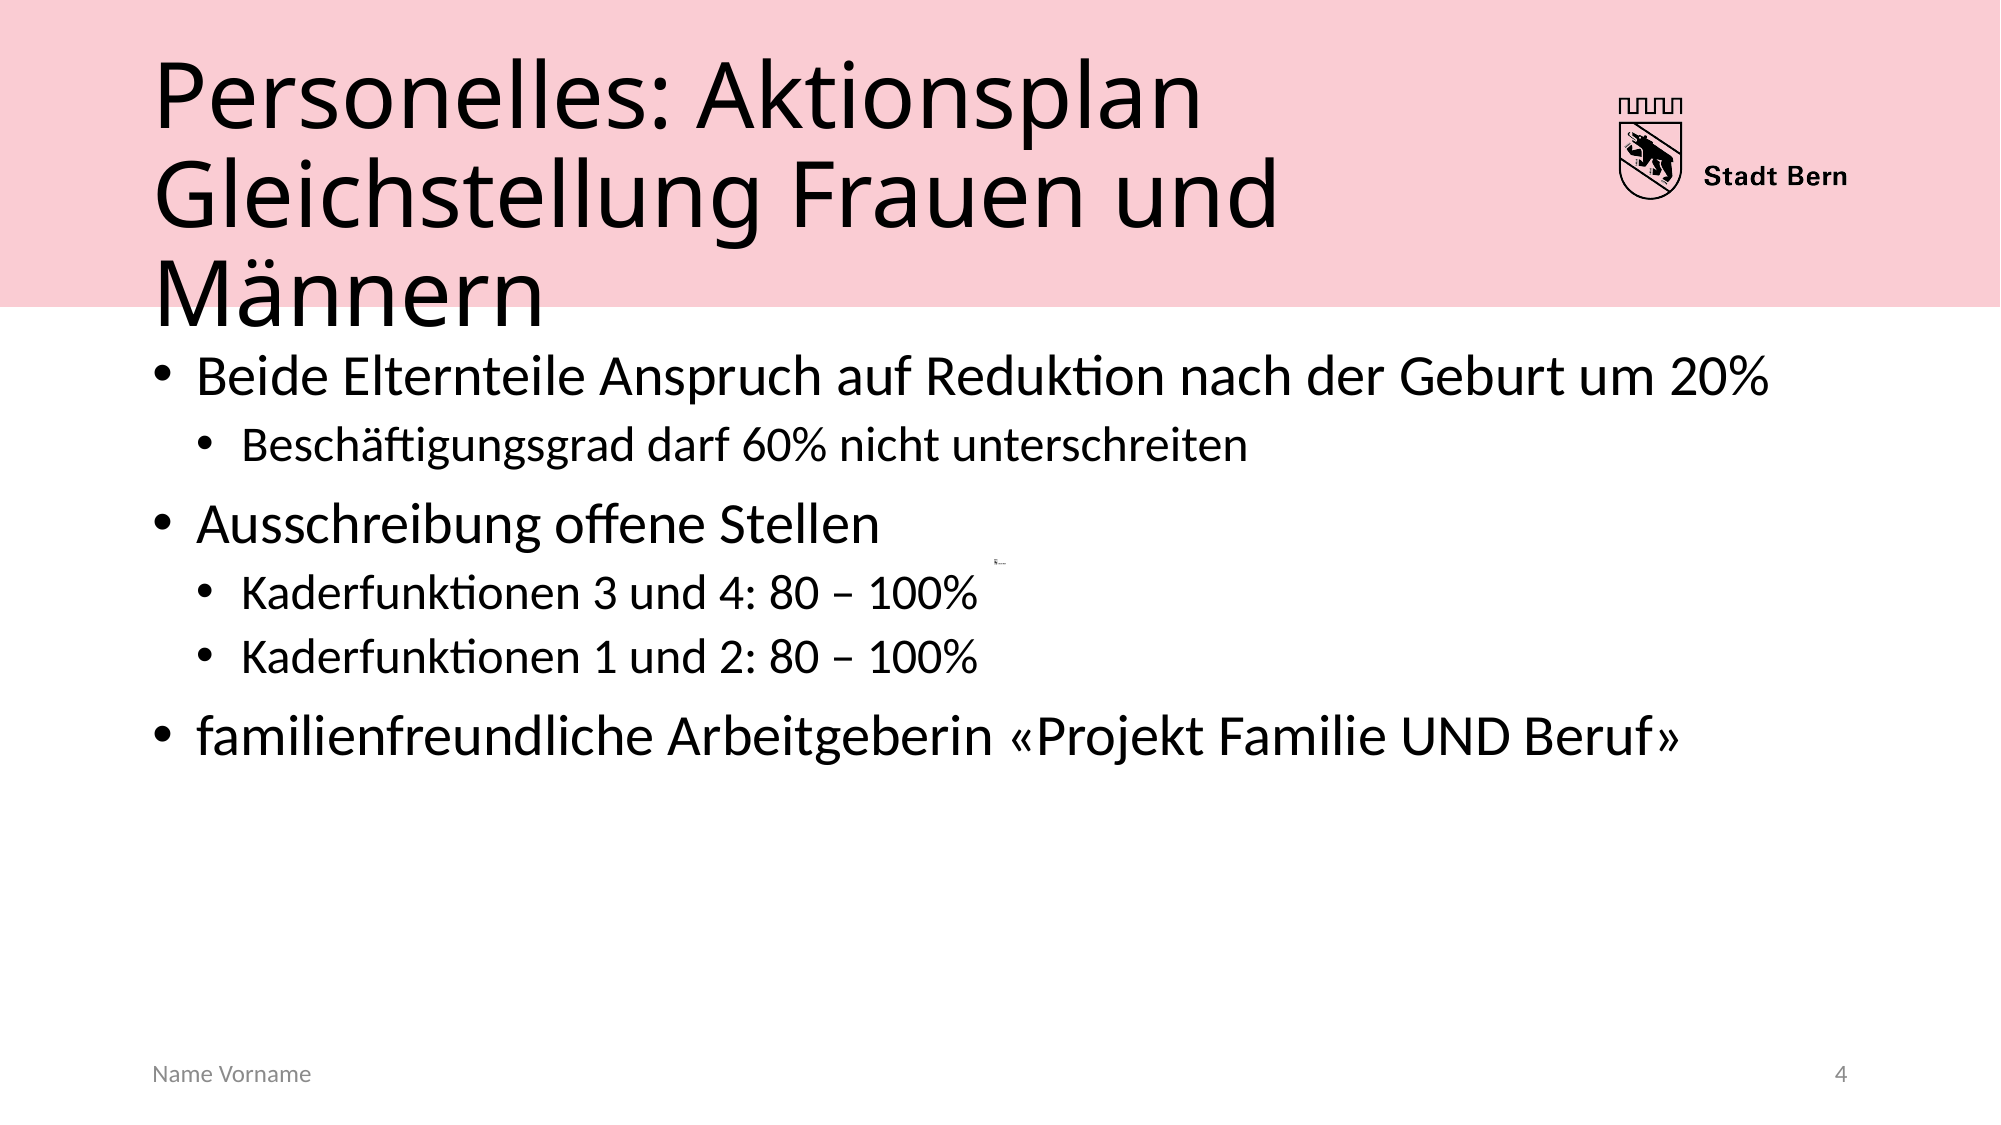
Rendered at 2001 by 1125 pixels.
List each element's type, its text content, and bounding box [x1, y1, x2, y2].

slide_number Name Vorname [137, 1042, 588, 1103]
list Beide Elternteile Anspruch auf Reduktion nach der Geburt um 20% Beschäftigungsgrad darf 60% nicht unterschreiten Ausschreibung offene Stellen Kaderfunktionen 3 und 4: 80 – 100% Kaderfunktionen 1 und 2: 80 – 100% familienfreundliche Arbeitgeberin «Projekt Familie UND Beruf» [137, 337, 1863, 1014]
title Personelles: Aktionsplan Gleichstellung Frauen und Männern [137, 89, 1592, 307]
picture [1606, 92, 1852, 205]
slide_number 4 [1412, 1042, 1863, 1103]
